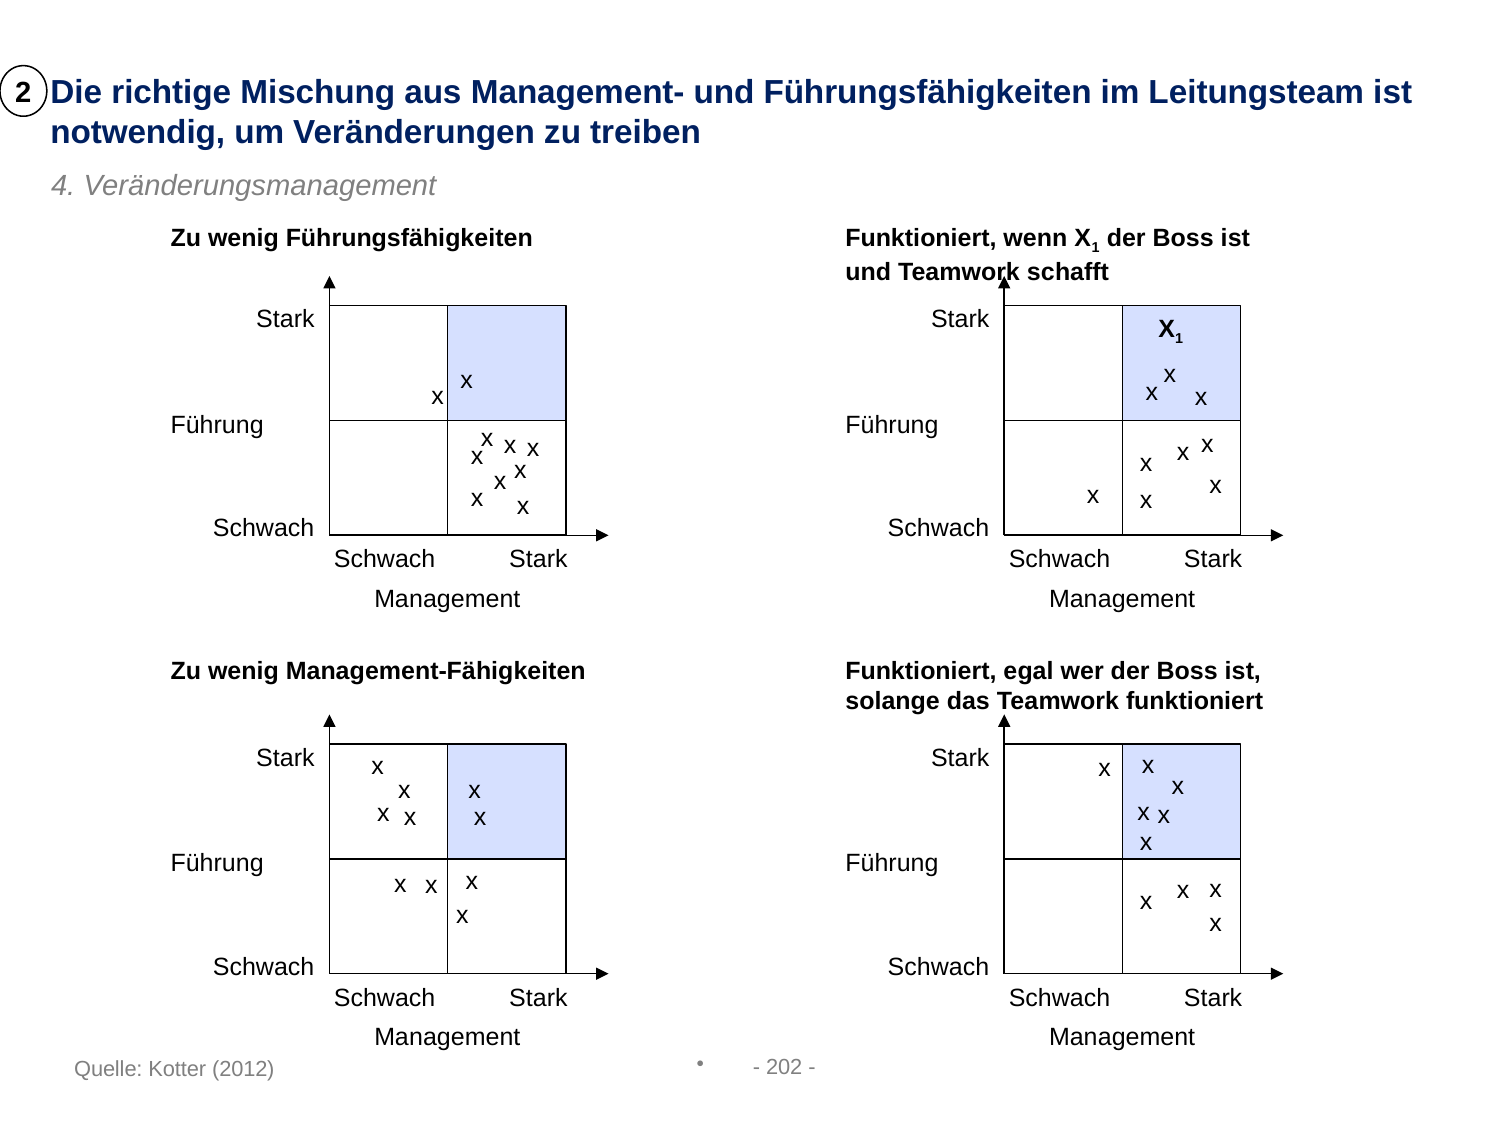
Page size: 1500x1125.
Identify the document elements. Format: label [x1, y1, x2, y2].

text_box [196, 275, 609, 620]
text_box [0, 63, 1433, 158]
text_box [36, 159, 453, 209]
text_box [830, 647, 1304, 1058]
text_box [830, 213, 1304, 620]
text_box [59, 1046, 290, 1088]
text_box [155, 839, 318, 884]
text_box [155, 400, 318, 446]
text_box [155, 213, 630, 259]
text_box [155, 647, 630, 692]
text_box [196, 714, 609, 1058]
slide_number [599, 1045, 913, 1093]
text_box [830, 839, 992, 884]
text_box [830, 400, 992, 446]
